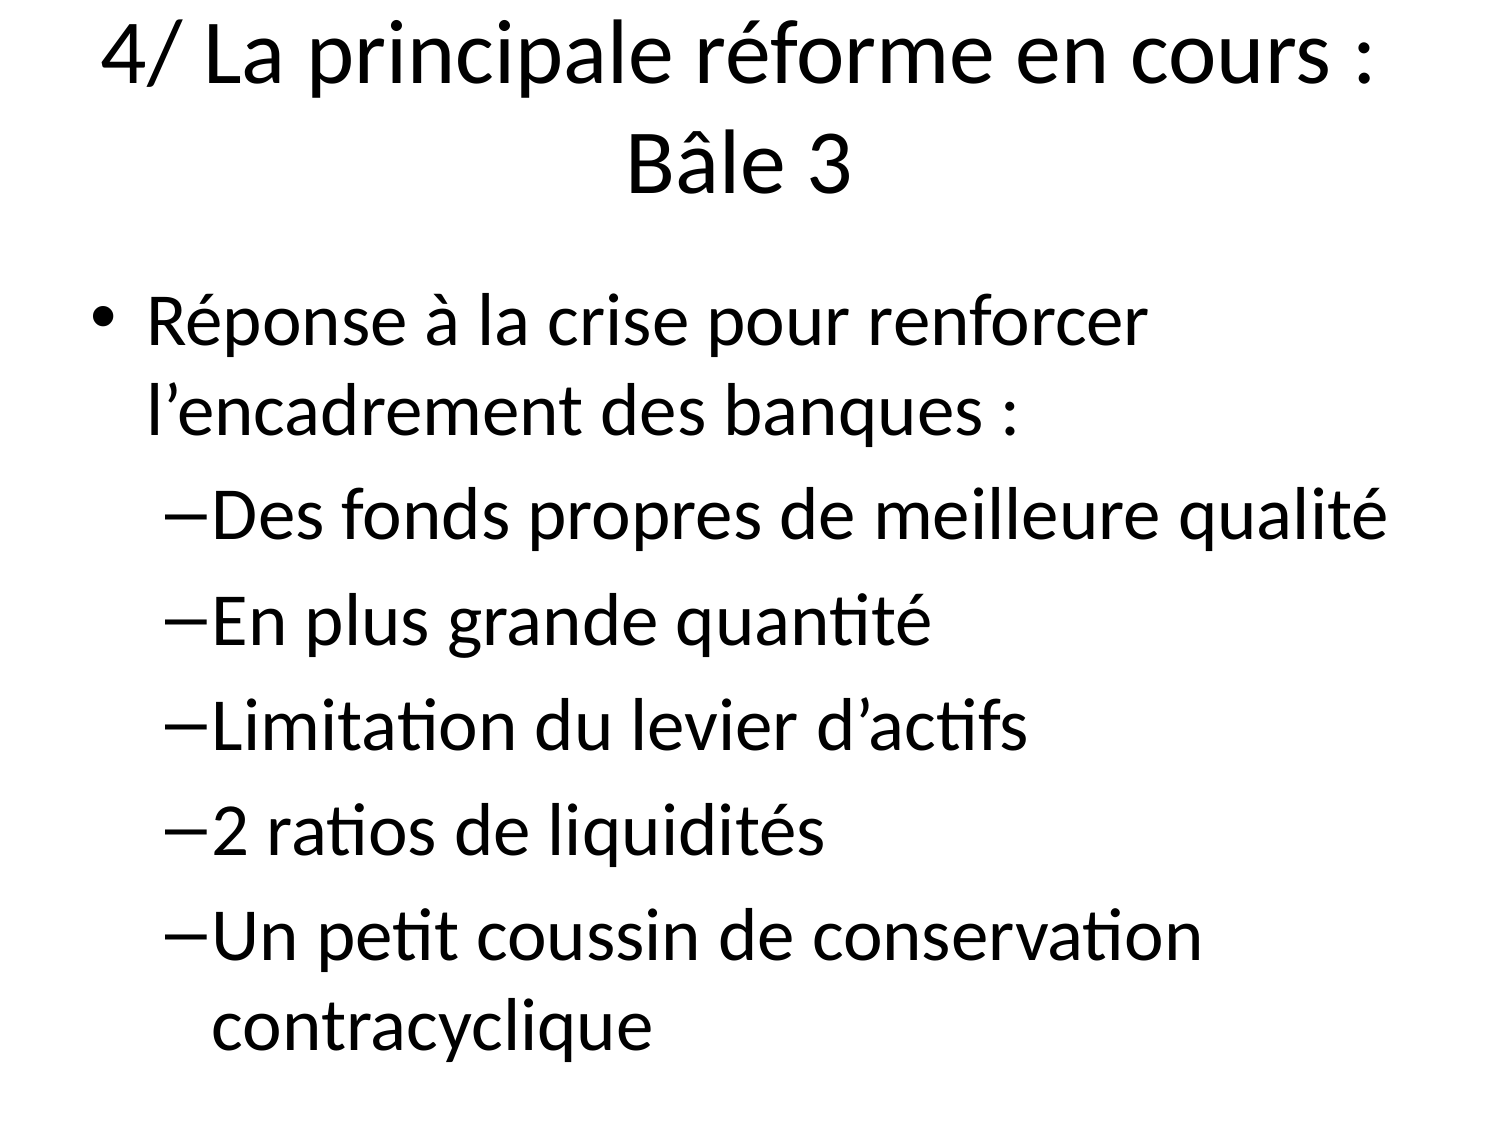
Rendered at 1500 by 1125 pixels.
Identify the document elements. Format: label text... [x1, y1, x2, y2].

title 4/ La principale réforme en cours : Bâle 3 [35, 35, 1444, 279]
list Réponse à la crise pour renforcer l’encadrement des banques : Des fonds propres de meilleure qualité En plus grande quantité Limitation du levier d’actifs 2 ratios de liquidités Un petit coussin de conservation contracyclique [75, 262, 1425, 1078]
